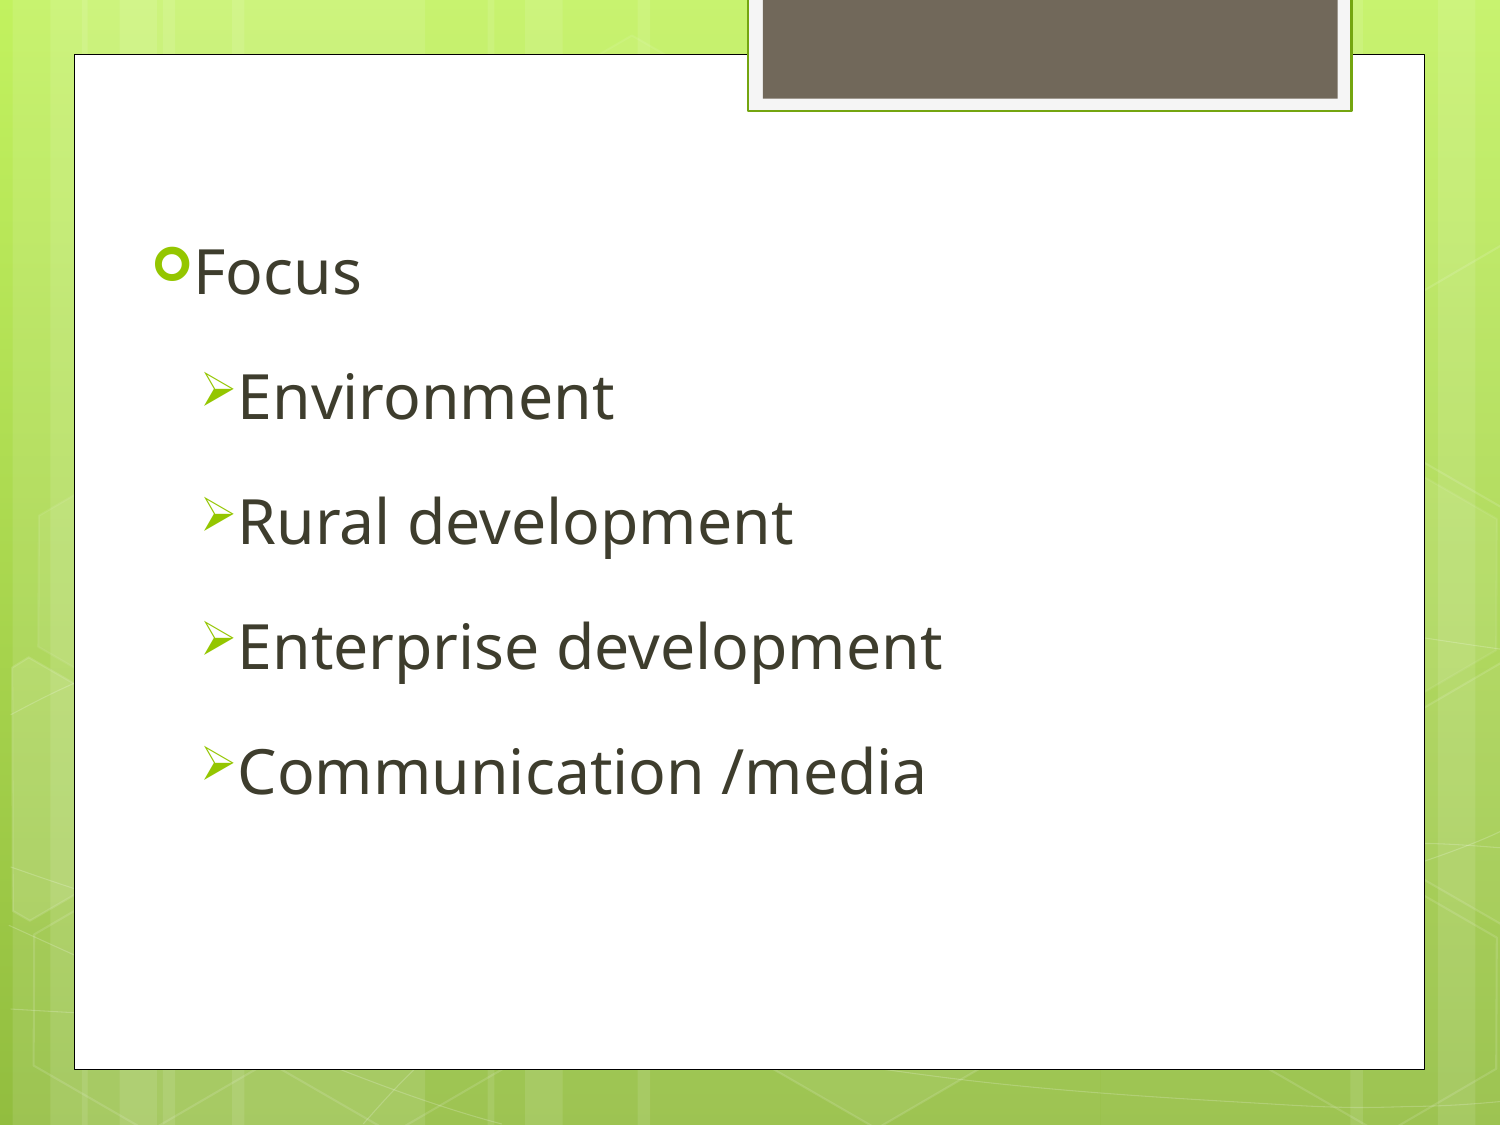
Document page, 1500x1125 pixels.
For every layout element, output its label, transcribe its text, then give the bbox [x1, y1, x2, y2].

list Focus Environment Rural development Enterprise development Communication /media [125, 187, 1375, 850]
